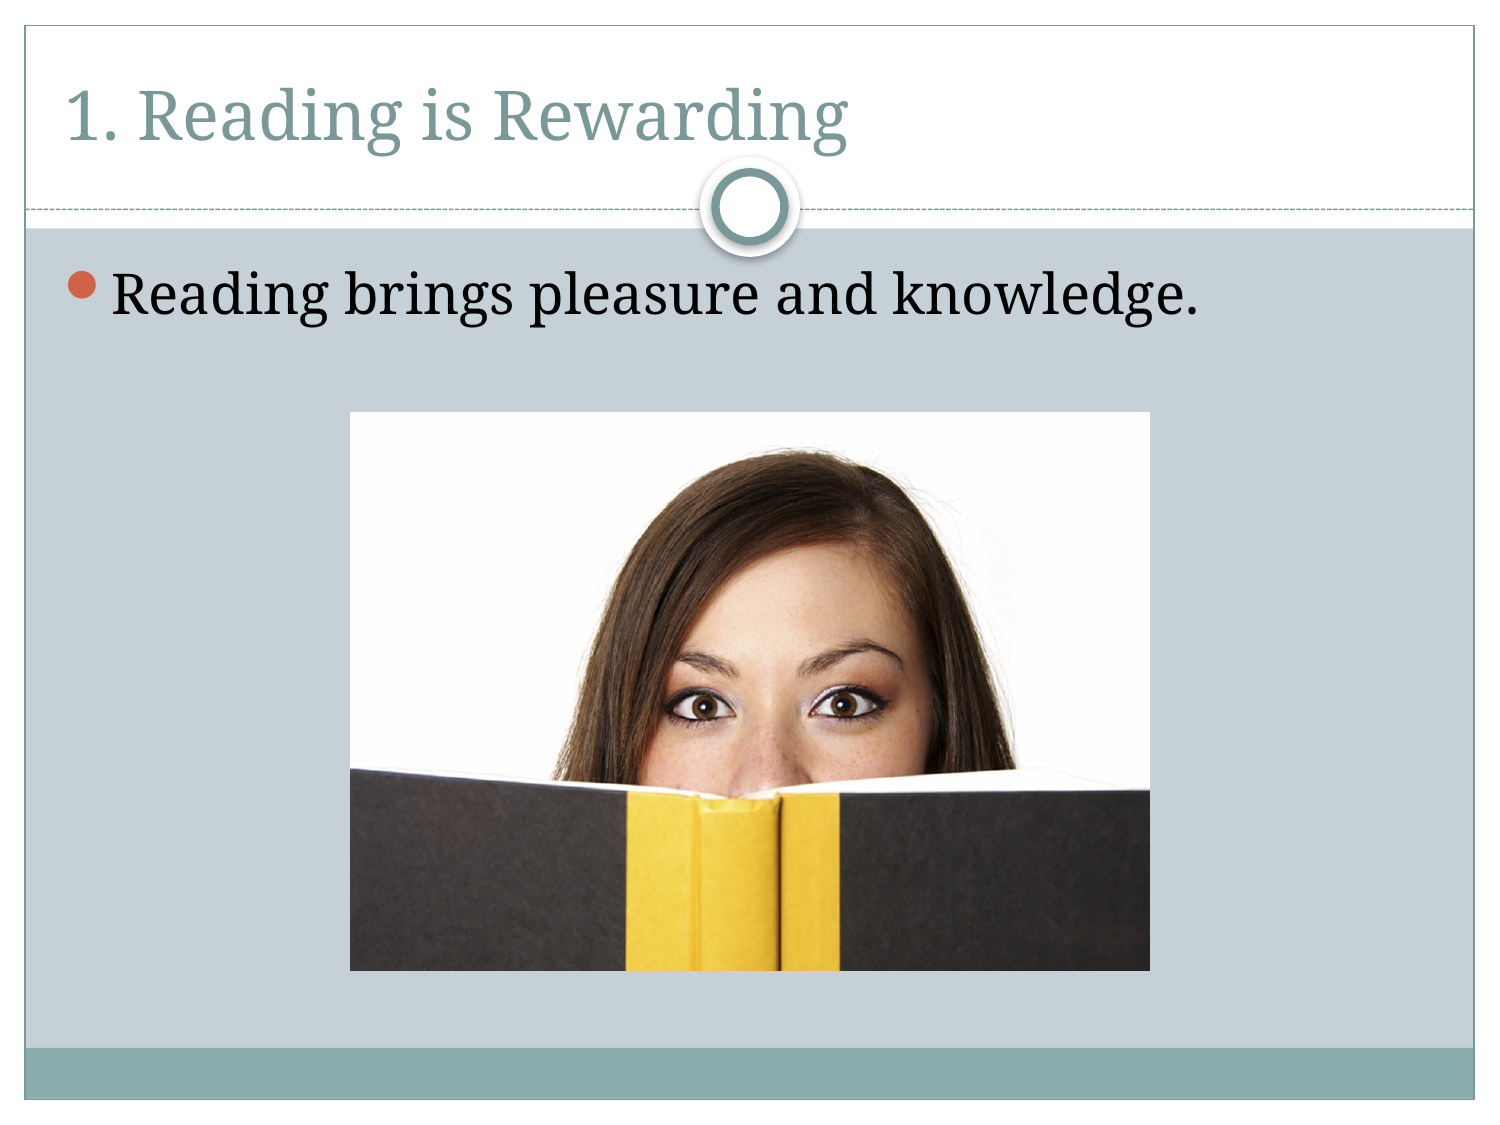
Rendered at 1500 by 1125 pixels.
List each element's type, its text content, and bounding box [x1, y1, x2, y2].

title 1. Reading is Rewarding [49, 37, 1450, 162]
picture [349, 412, 1151, 971]
list Reading brings pleasure and knowledge. [49, 250, 1445, 1001]
